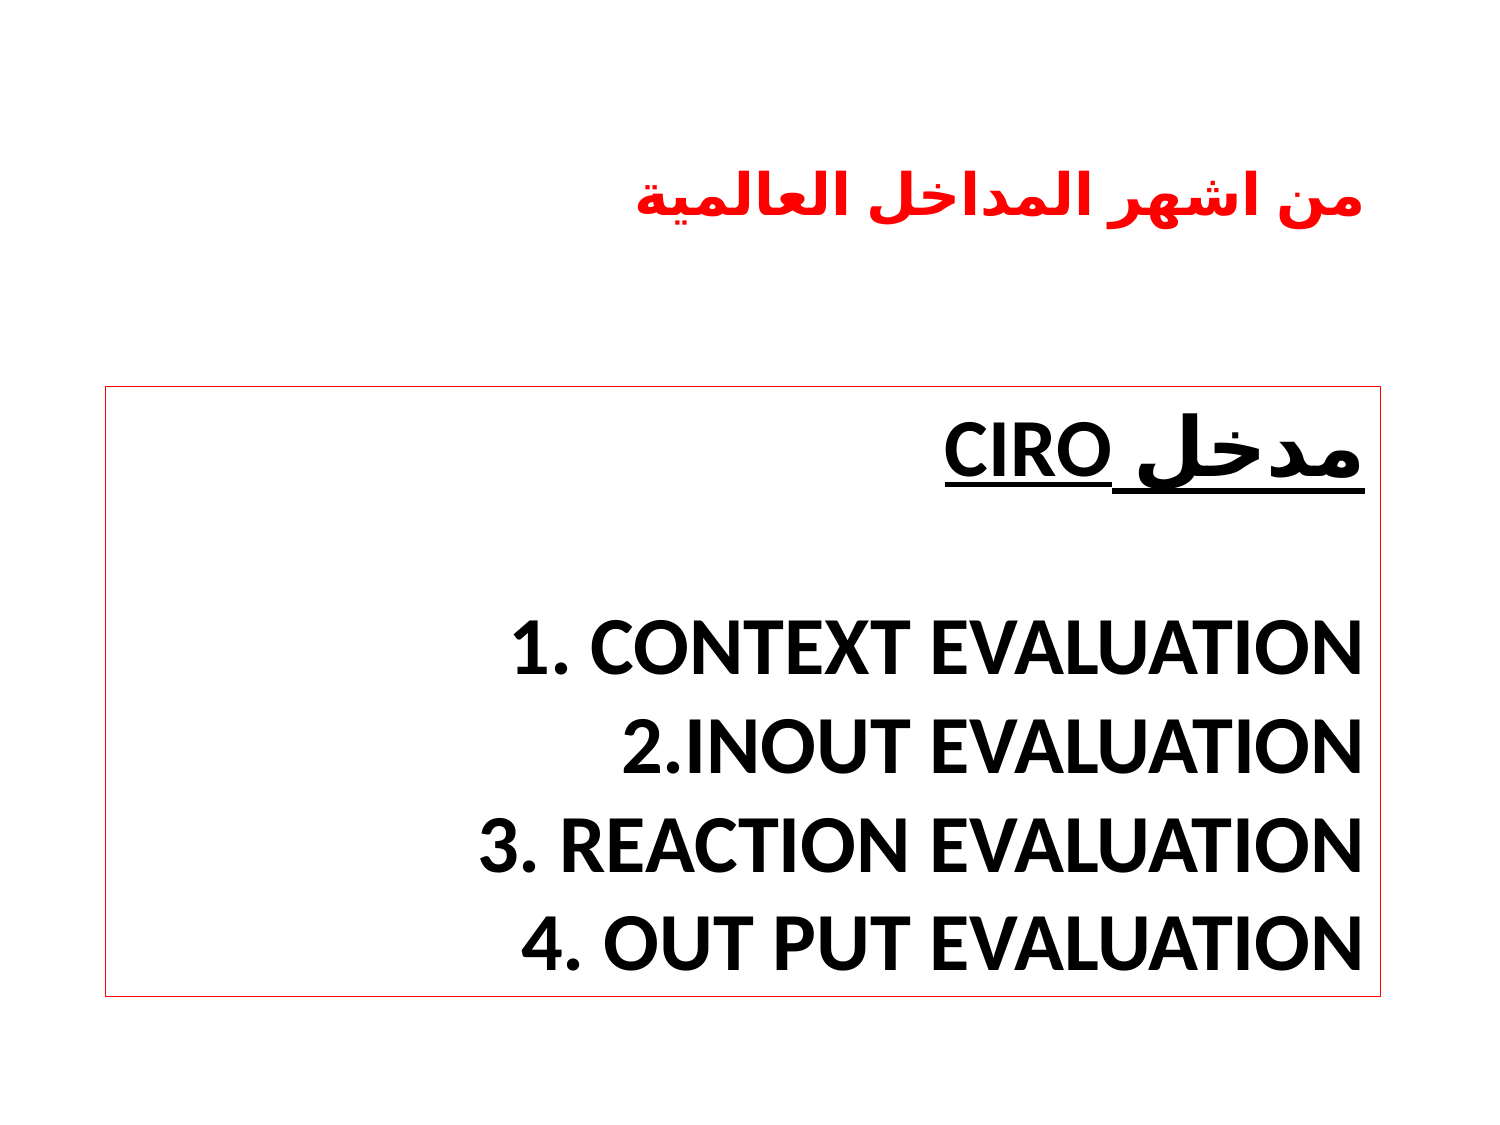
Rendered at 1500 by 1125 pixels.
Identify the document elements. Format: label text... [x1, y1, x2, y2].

title مدخل ciro 1. context evaluation 2.inout evaluation 3. reaction evaluation 4. out put evaluation [105, 386, 1381, 997]
list من اشهر المداخل العالمية [105, 93, 1381, 340]
